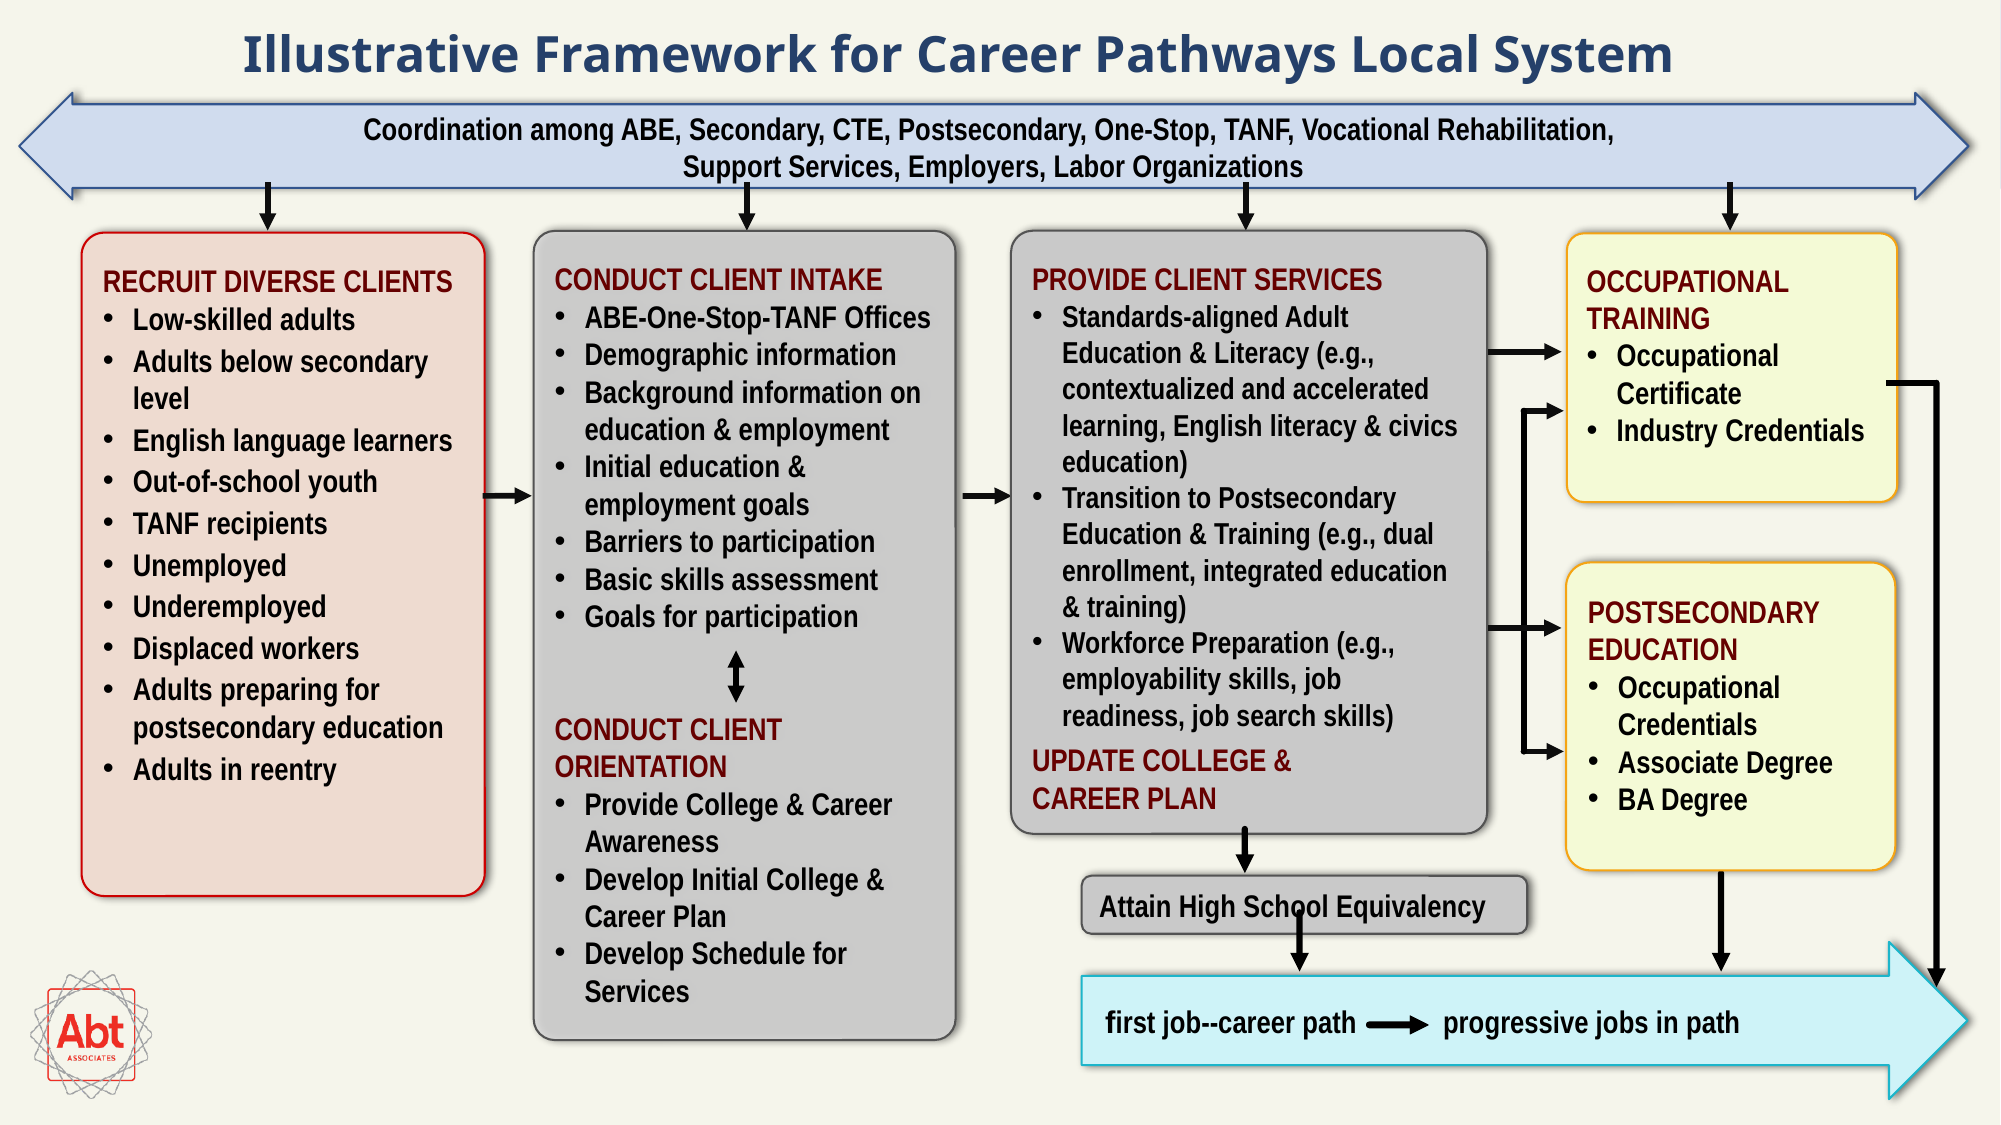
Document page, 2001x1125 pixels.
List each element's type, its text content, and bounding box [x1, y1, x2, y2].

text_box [18, 92, 1970, 1103]
text_box Illustrative Framework for Career Pathways Local System [60, 16, 1859, 84]
